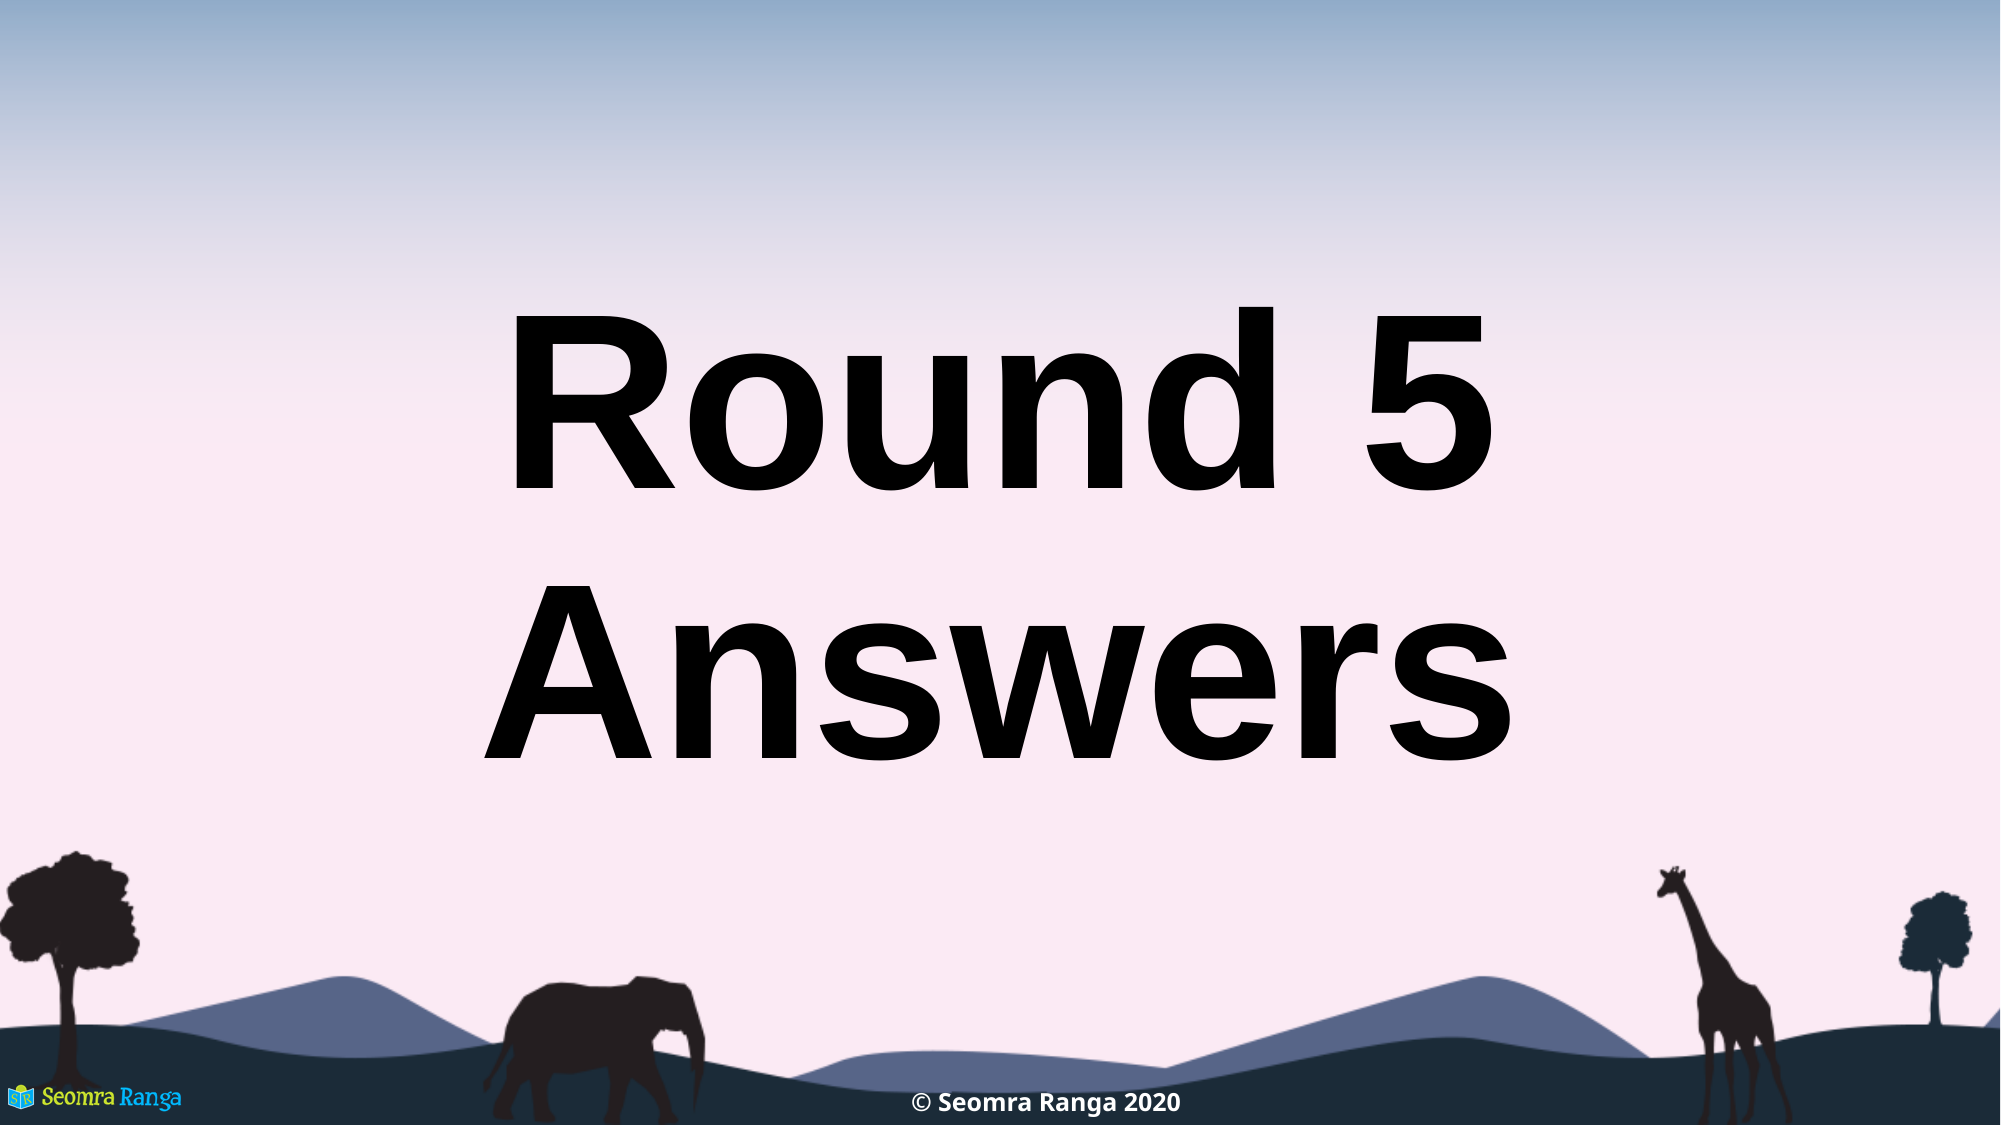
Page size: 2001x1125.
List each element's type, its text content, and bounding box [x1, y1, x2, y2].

list Round 5 Answers [137, 164, 1863, 885]
picture [0, 0, 2001, 1125]
text_box © Seomra Ranga 2020 www.seomraranga.com [762, 1079, 1330, 1125]
